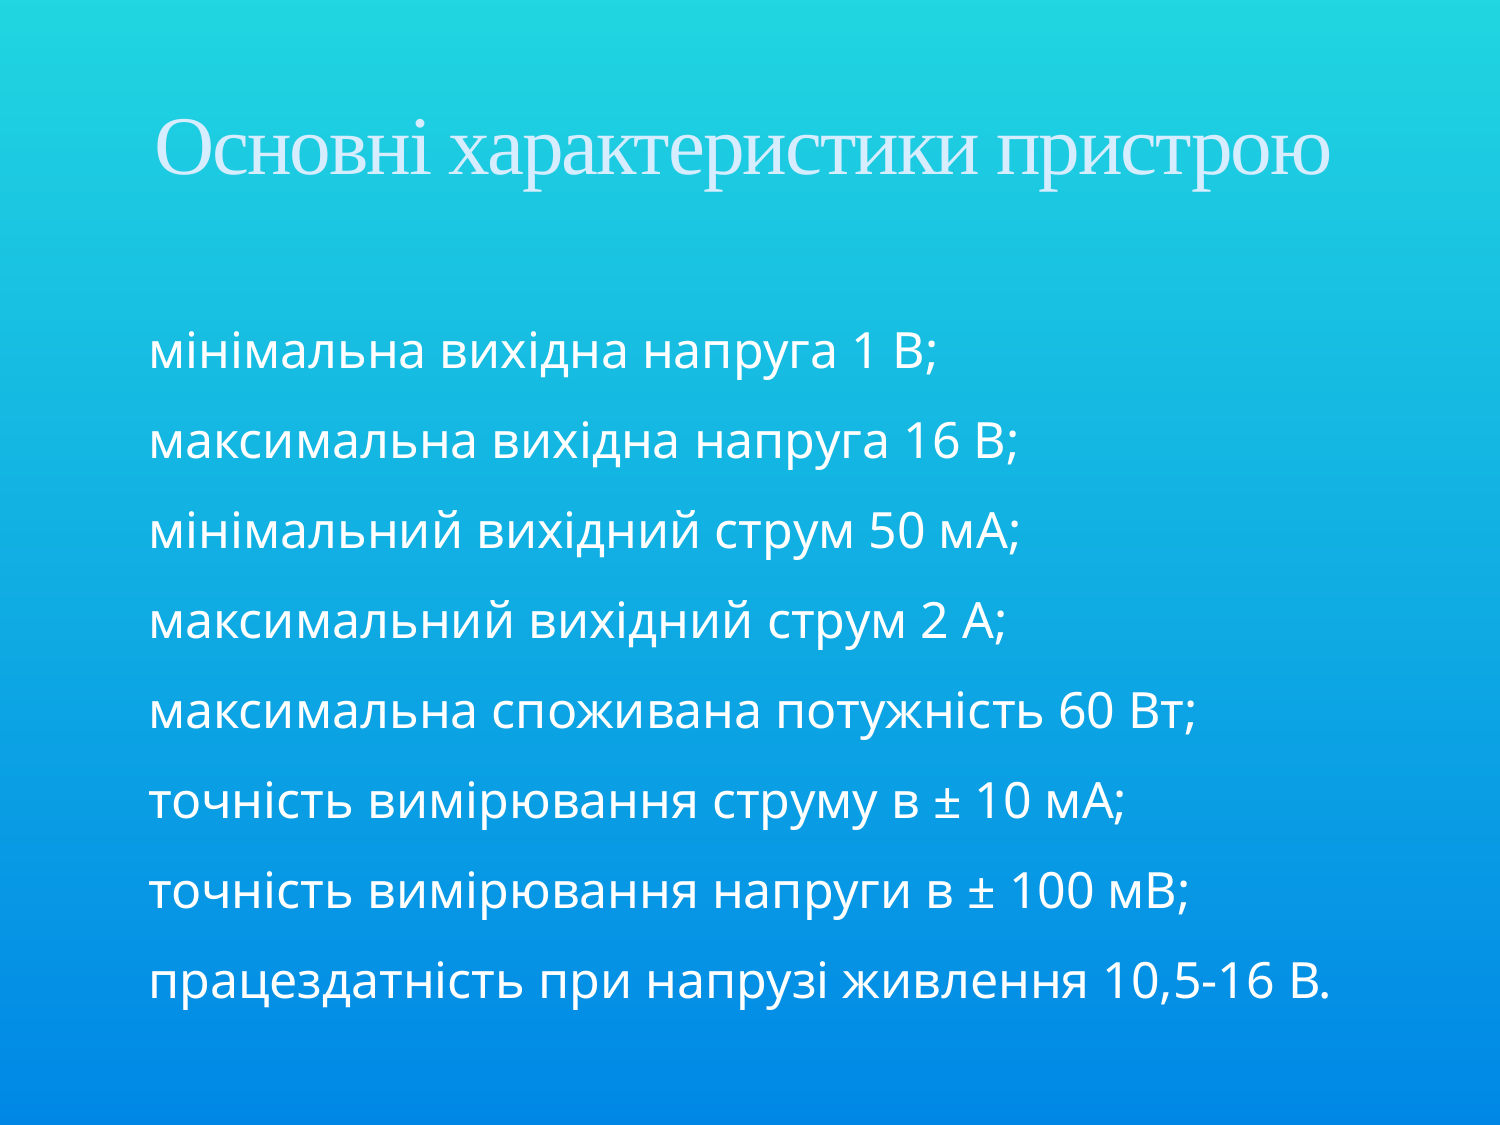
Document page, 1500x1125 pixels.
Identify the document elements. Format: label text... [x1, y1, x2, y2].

text_box мінімальна вихідна напруга 1 В; максимальна вихідна напруга 16 В; мінімальний вихідний струм 50 мА; максимальний вихідний струм 2 А; максимальна споживана потужність 60 Вт; точність вимірювання струму в ± 10 мА; точність вимірювання напруги в ± 100 мВ; працездатність при напрузі живлення 10,5-16 В. [58, 281, 1442, 1016]
title Основні характеристики пристрою [23, 83, 1465, 234]
